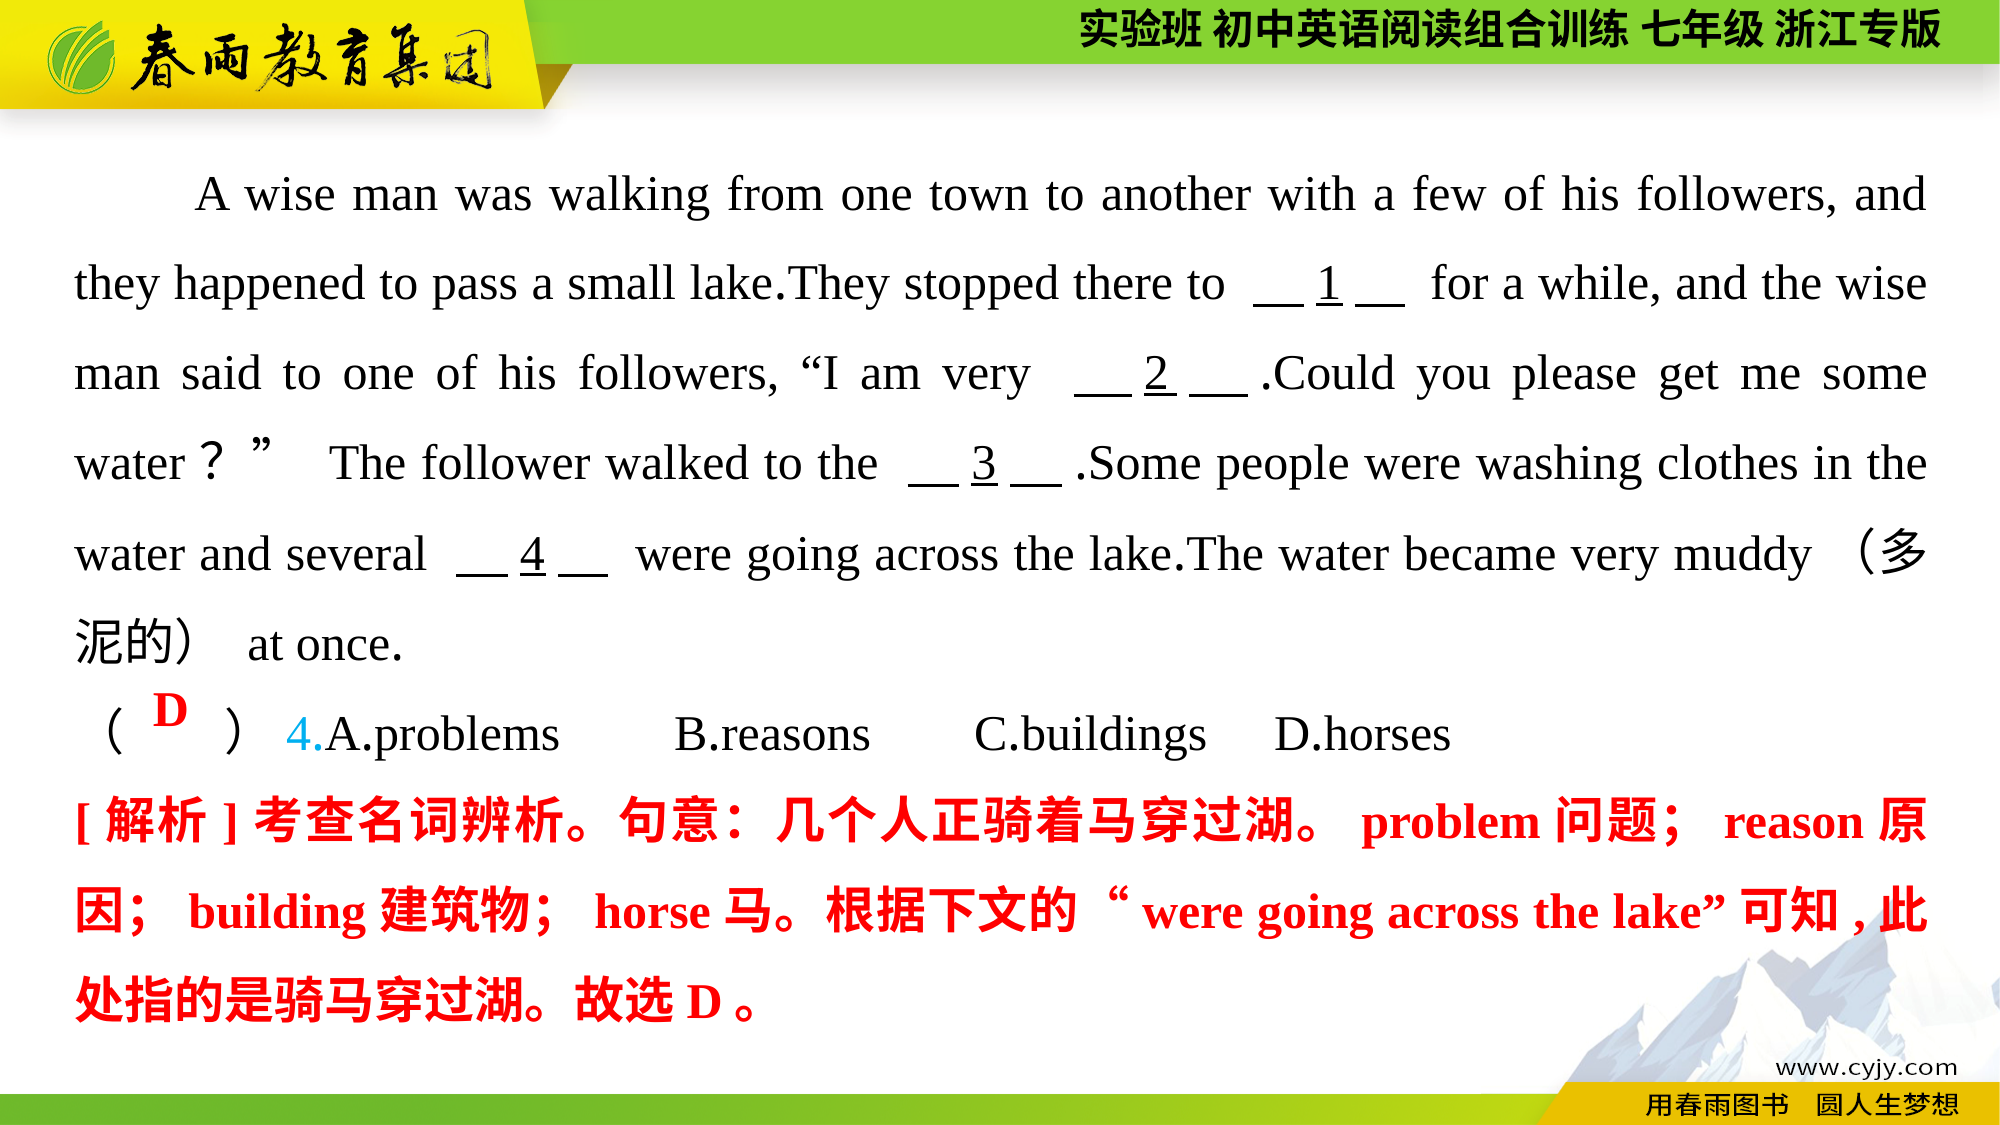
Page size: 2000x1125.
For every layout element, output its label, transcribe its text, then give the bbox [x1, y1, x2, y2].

text_box D [138, 668, 204, 744]
list A wise man was walking from one town to another with a few of his followers, and they happened to pass a small lake.They stopped there to 1 for a while, and the wise man said to one of his followers, “I am very 2 .Could you please get me some water？” The follower walked to the 3 .Some people were washing clothes in the water and several 4 were going across the lake.The water became very muddy（多泥的） at once. （ ）4.A.problems B.reasons C.buildings D.horses [59, 122, 1944, 751]
picture [0, 0, 2000, 1125]
text_box [解析]考查名词辨析。句意：几个人正骑着马穿过湖。problem问题；reason原因；building建筑物；horse马。根据下文的“were going across the lake”可知,此处指的是骑马穿过湖。故选D。 [59, 751, 1944, 1037]
